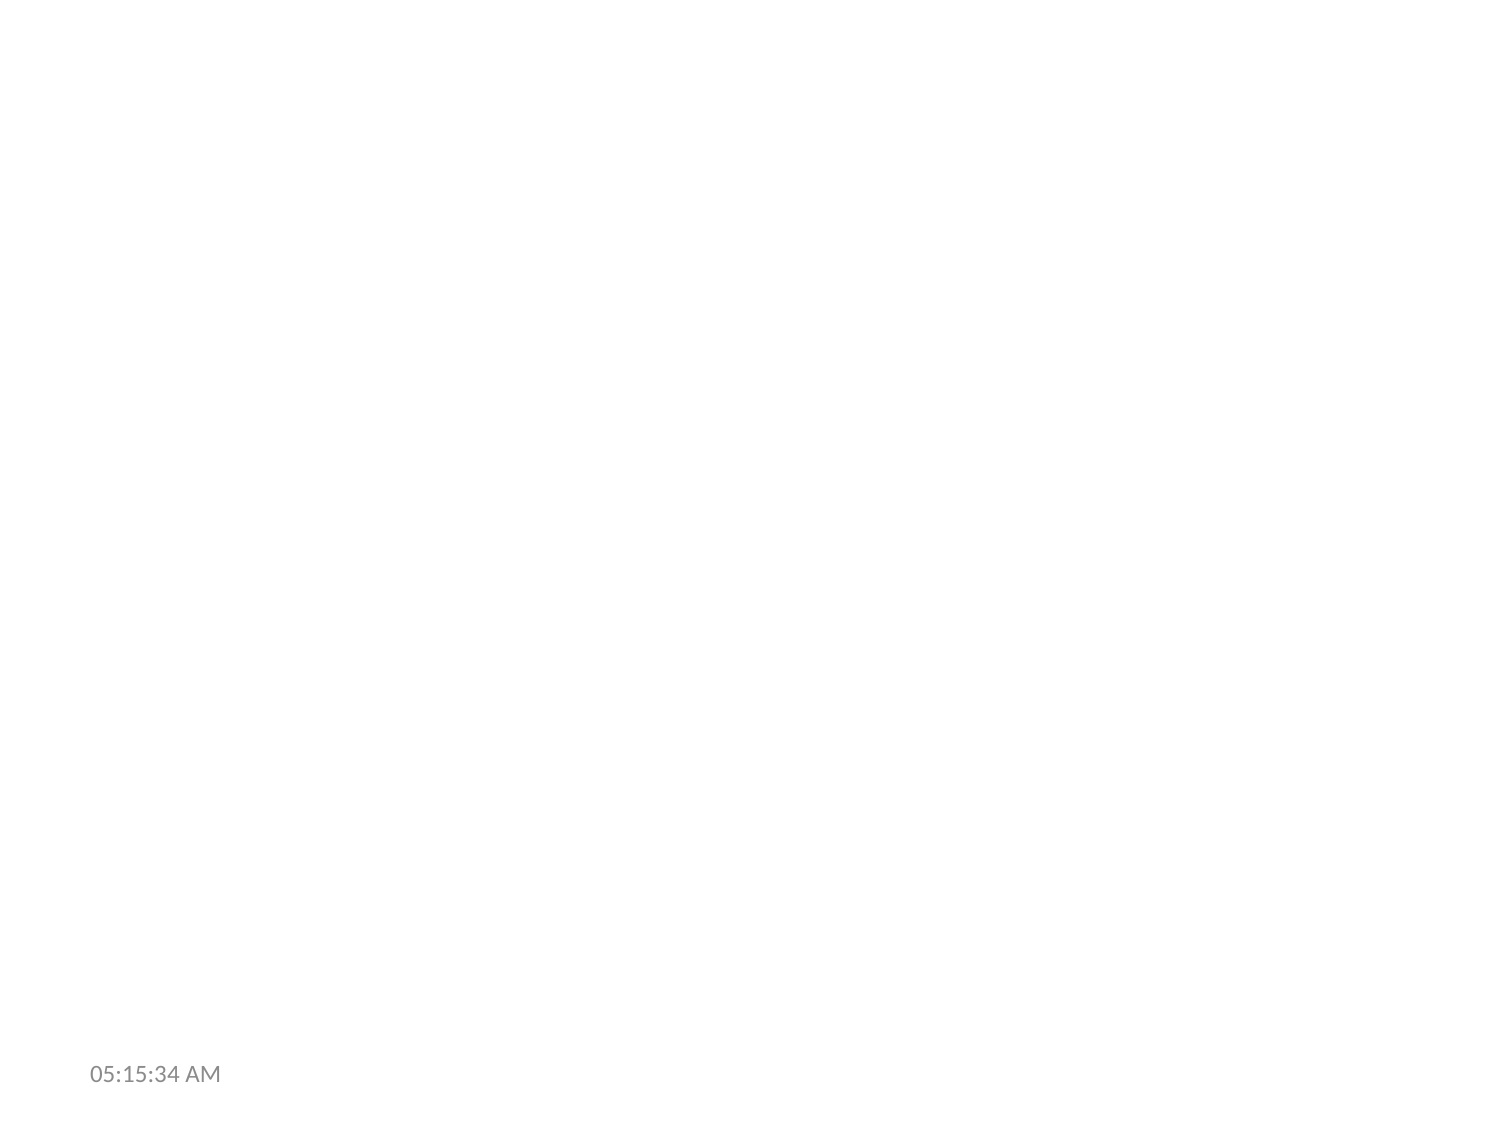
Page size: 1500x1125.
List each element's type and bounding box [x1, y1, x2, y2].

slide_number [75, 1042, 425, 1103]
